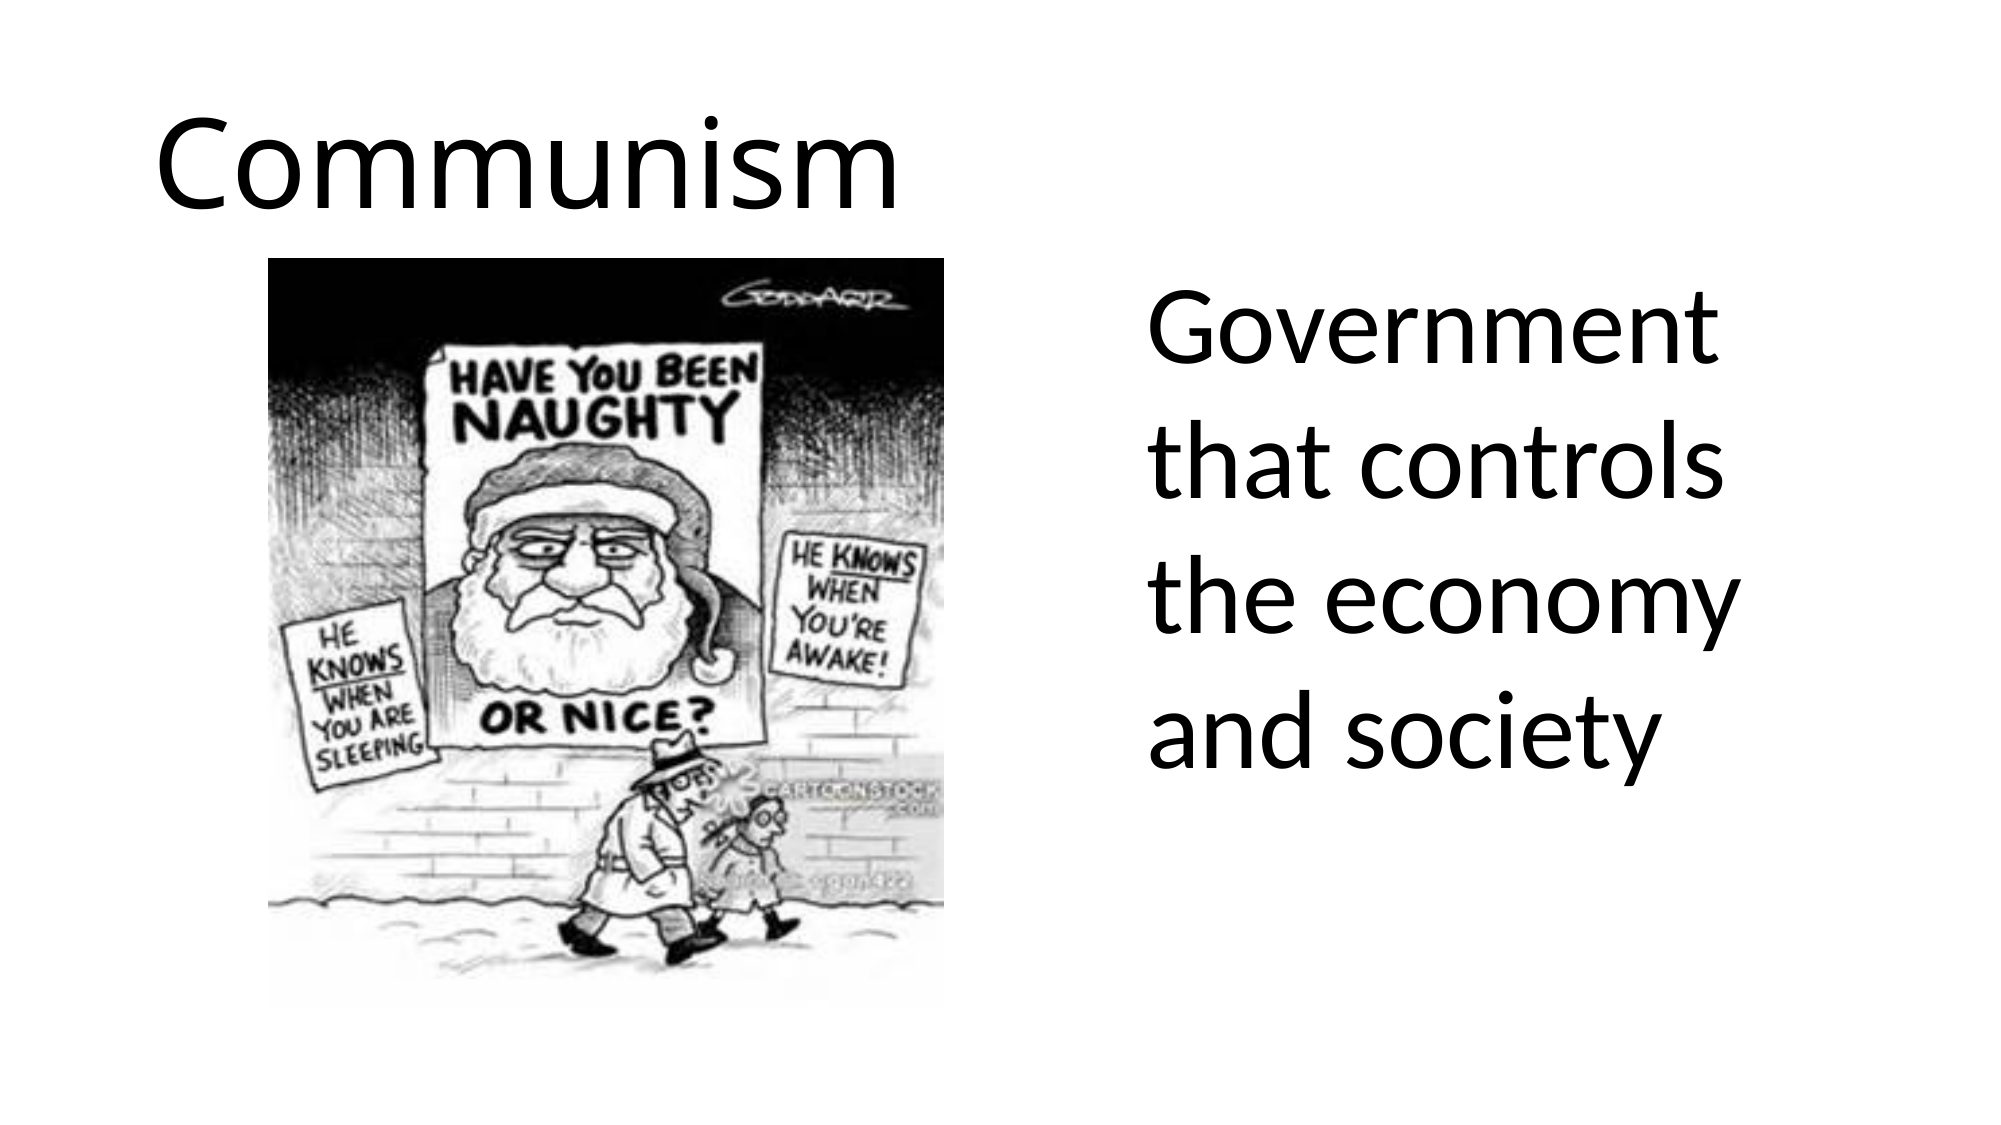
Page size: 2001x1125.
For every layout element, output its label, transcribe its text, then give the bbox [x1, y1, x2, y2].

text_box Government that controls the economy and society [1131, 243, 1848, 799]
title Communism [137, 59, 1863, 278]
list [268, 258, 944, 1007]
